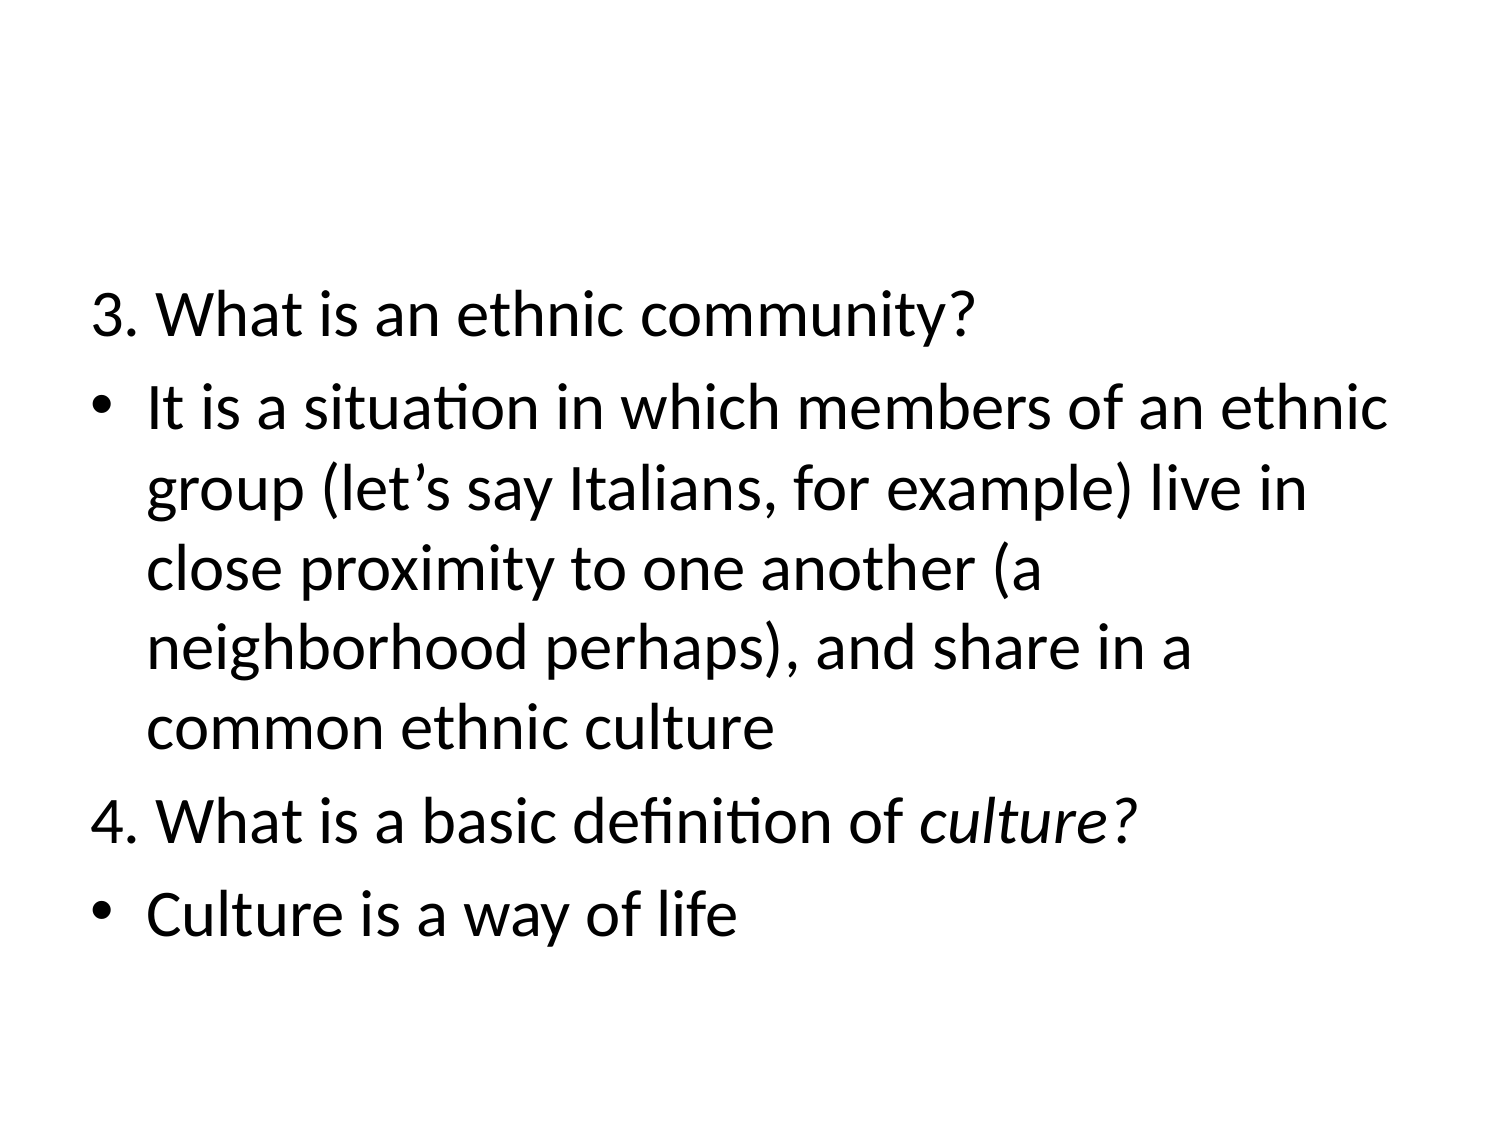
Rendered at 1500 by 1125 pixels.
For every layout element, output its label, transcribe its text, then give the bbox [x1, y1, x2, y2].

list 3. What is an ethnic community? It is a situation in which members of an ethnic group (let’s say Italians, for example) live in close proximity to one another (a neighborhood perhaps), and share in a common ethnic culture 4. What is a basic definition of culture? Culture is a way of life [75, 262, 1425, 1005]
